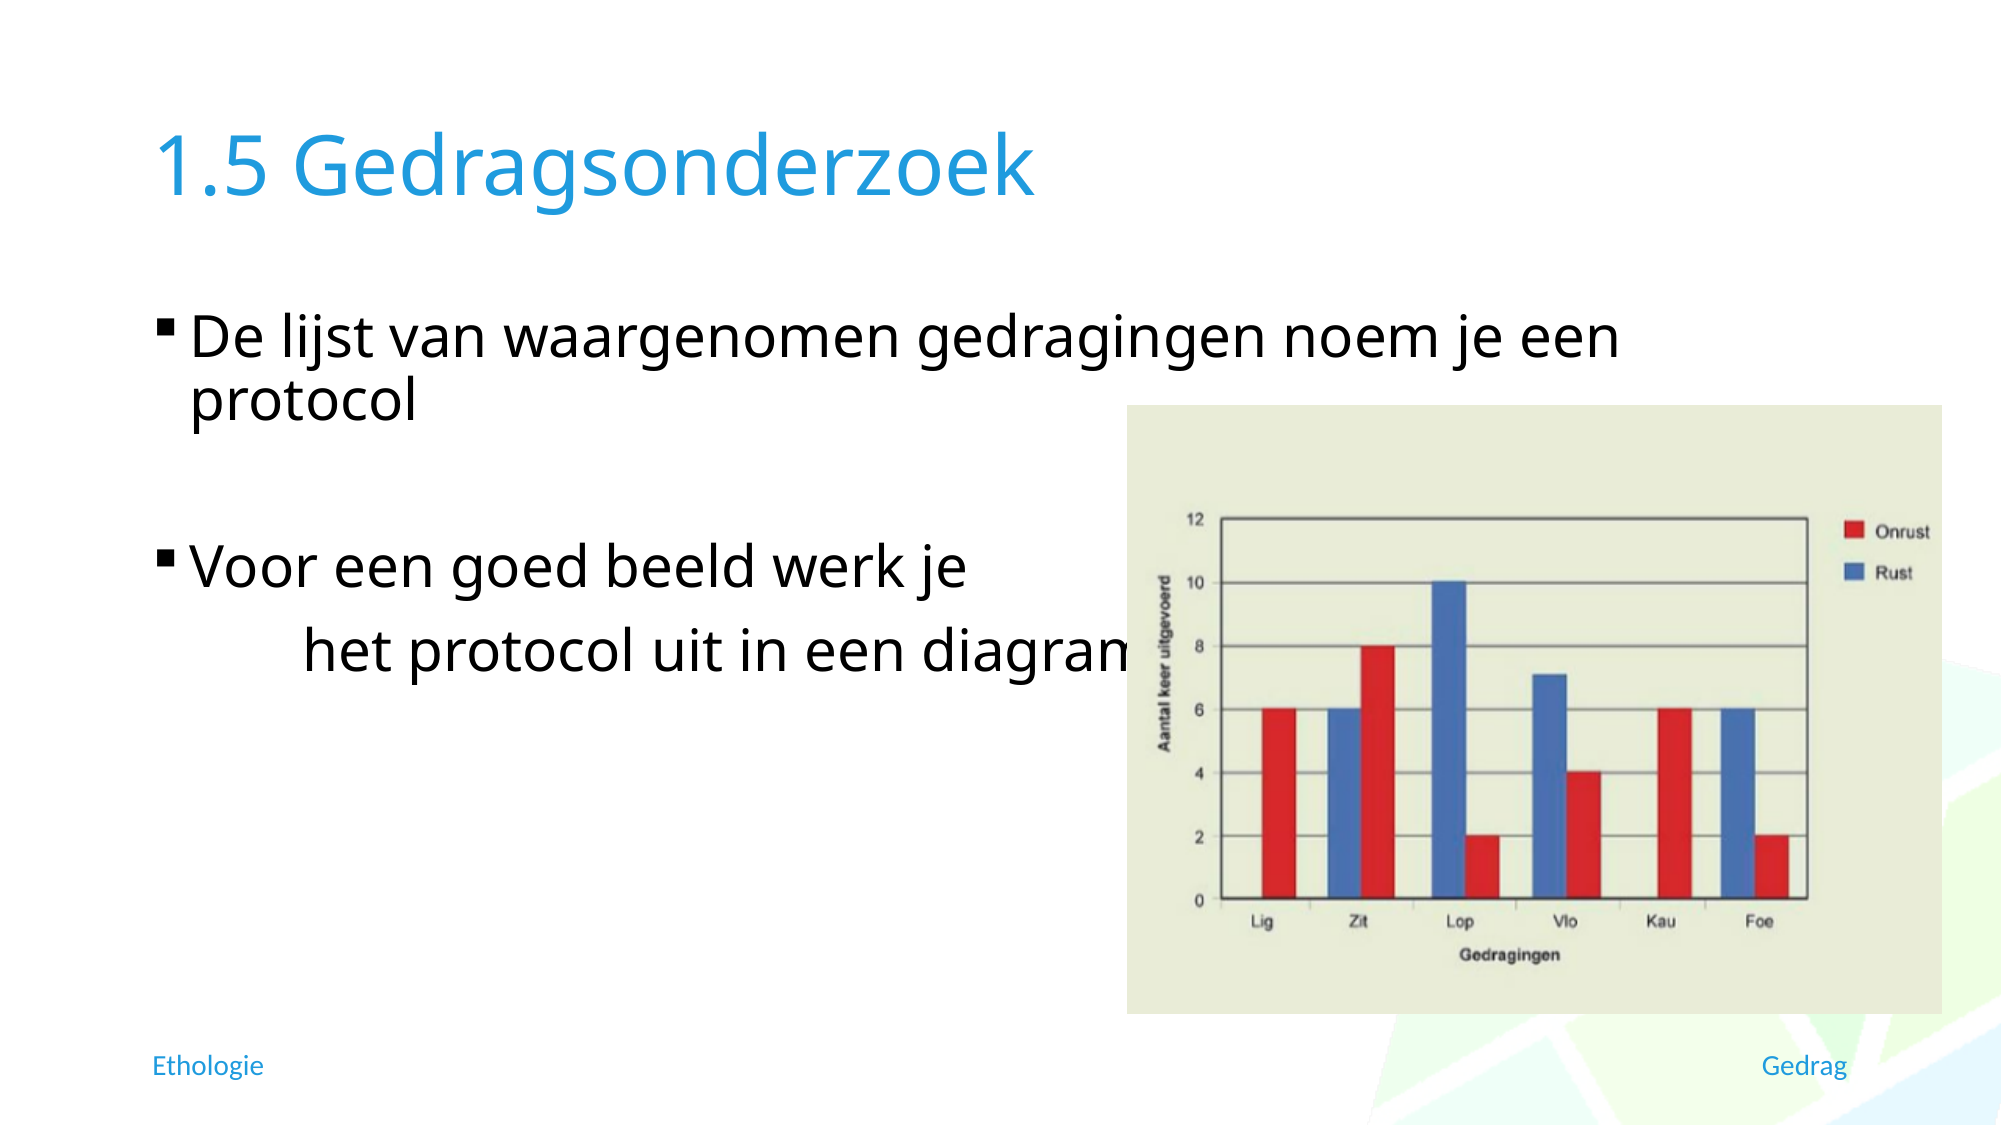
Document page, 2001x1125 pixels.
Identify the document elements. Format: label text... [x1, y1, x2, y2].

list Ethologie [137, 1042, 588, 1103]
title 1.5 Gedragsonderzoek [137, 59, 1863, 278]
list De lijst van waargenomen gedragingen noem je een protocol Voor een goed beeld werk je het protocol uit in een diagram [137, 299, 1863, 1014]
list Gedrag [1412, 1042, 1863, 1103]
picture [1127, 405, 1942, 1014]
